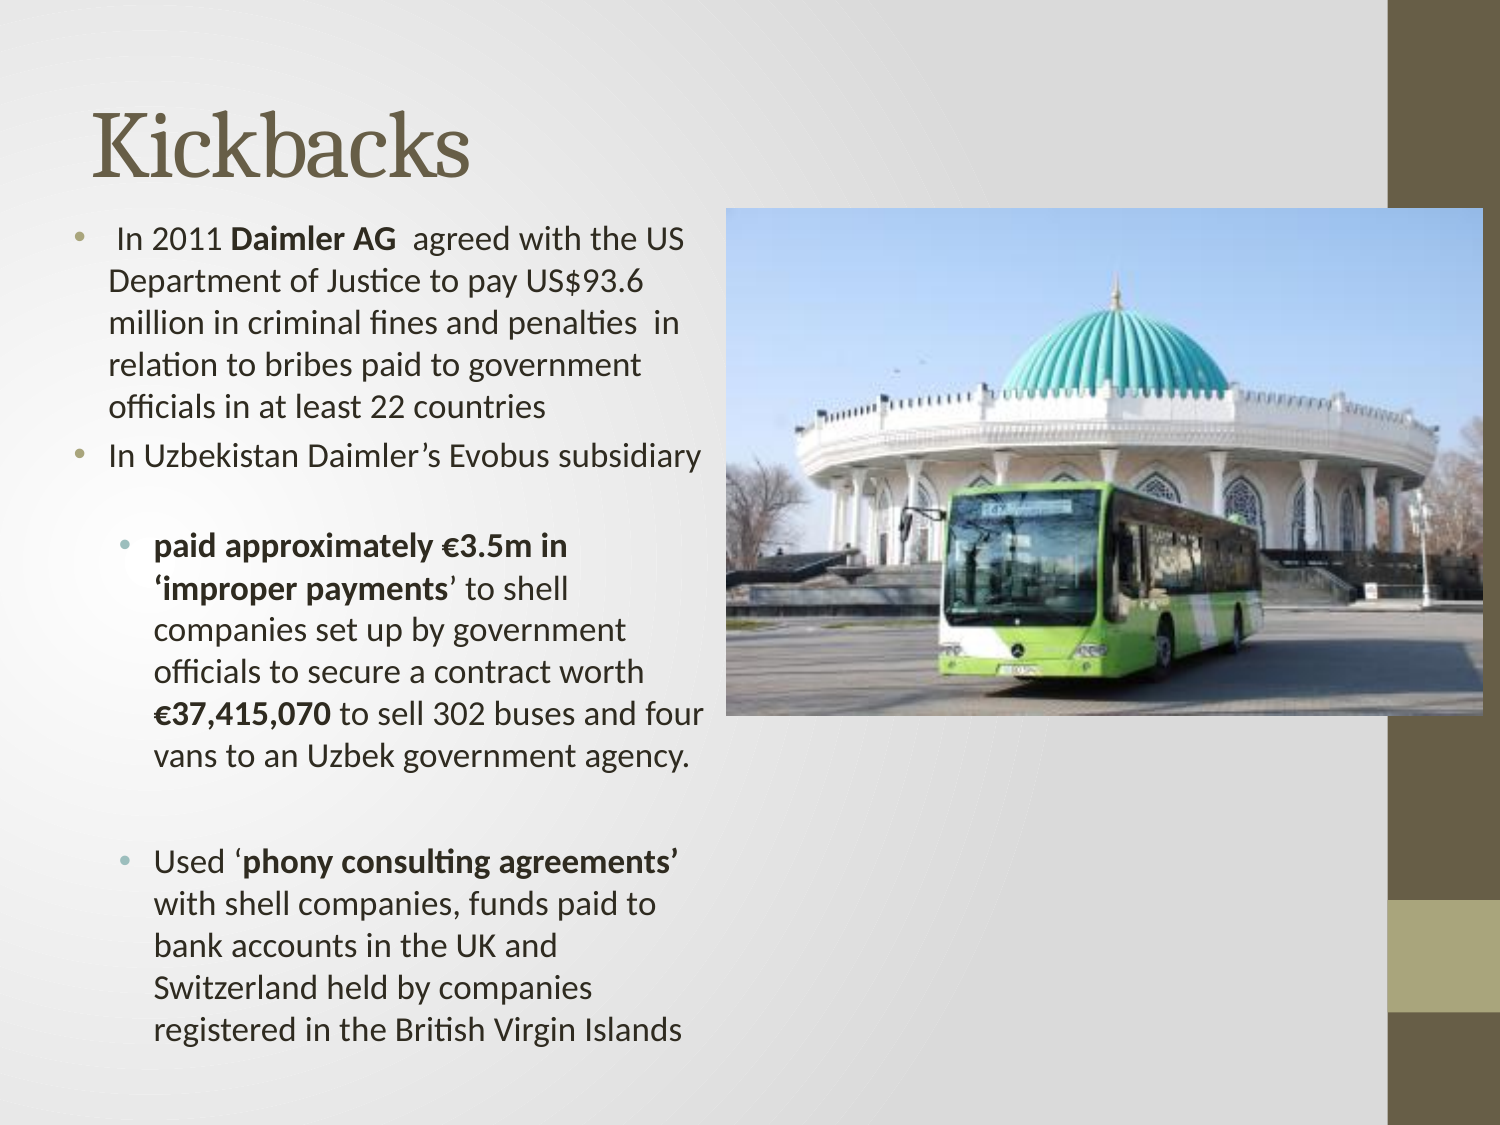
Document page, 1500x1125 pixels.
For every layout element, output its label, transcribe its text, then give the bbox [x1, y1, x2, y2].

list In 2011 Daimler AG agreed with the US Department of Justice to pay US$93.6 million in criminal fines and penalties in relation to bribes paid to government officials in at least 22 countries In Uzbekistan Daimler’s Evobus subsidiary paid approximately €3.5m in ‘improper payments’ to shell companies set up by government officials to secure a contract worth €37,415,070 to sell 302 buses and four vans to an Uzbek government agency. Used ‘phony consulting agreements’ with shell companies, funds paid to bank accounts in the UK and Switzerland held by companies registered in the British Virgin Islands [41, 208, 727, 1125]
title Kickbacks [75, 45, 1325, 208]
picture [725, 207, 1483, 717]
